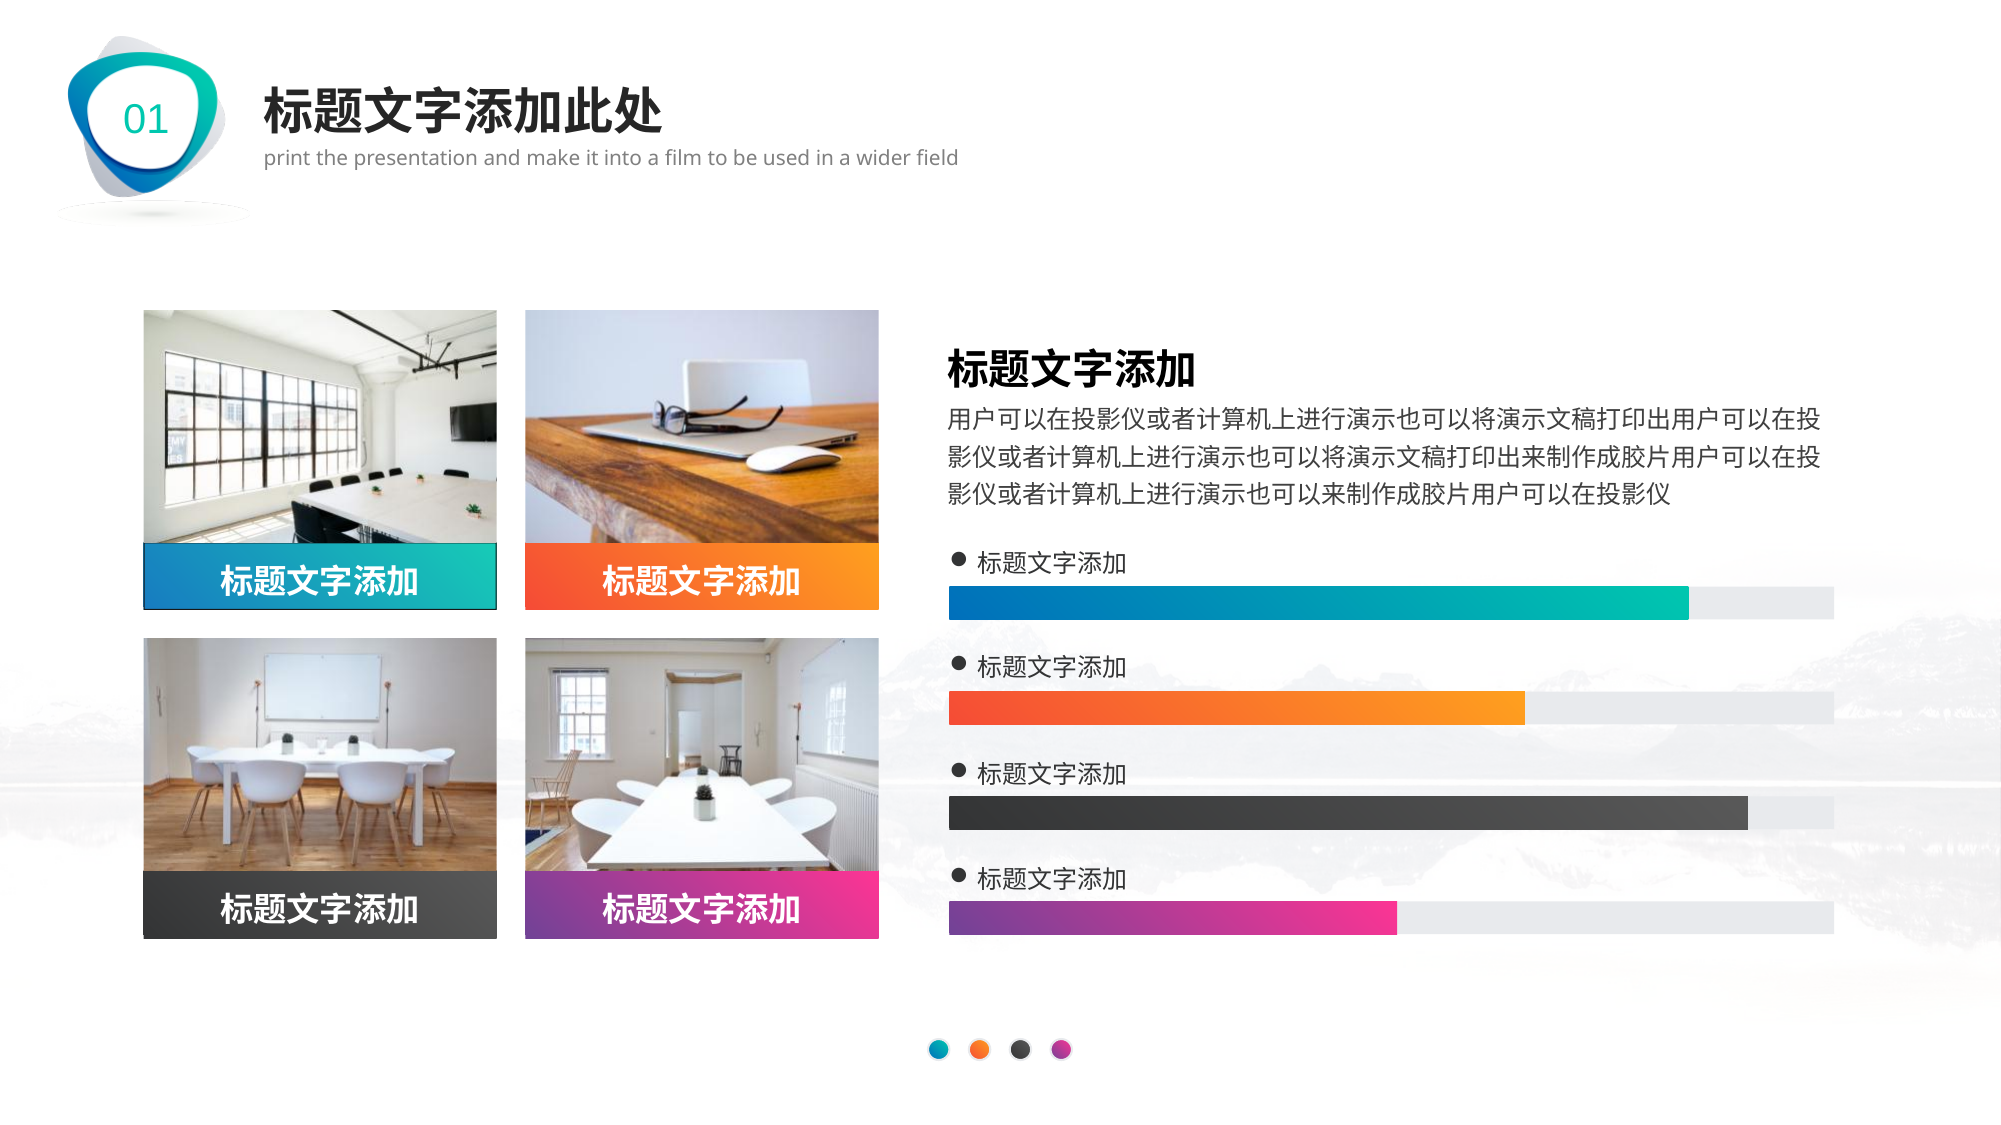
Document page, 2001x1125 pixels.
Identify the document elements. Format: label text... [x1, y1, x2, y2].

text_box 标题文字添加 [549, 544, 855, 608]
text_box 标题文字添加 [167, 544, 473, 608]
picture [143, 310, 497, 543]
picture [143, 638, 497, 871]
picture [525, 638, 879, 871]
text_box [932, 325, 1857, 515]
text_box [56, 36, 1051, 227]
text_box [927, 1038, 1073, 1061]
text_box [142, 869, 498, 939]
text_box [524, 869, 880, 939]
text_box [524, 541, 880, 611]
text_box 标题文字添加 [549, 873, 855, 936]
text_box 标题文字添加 [167, 873, 473, 936]
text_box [934, 534, 1835, 935]
picture [525, 310, 879, 543]
text_box [142, 541, 498, 611]
